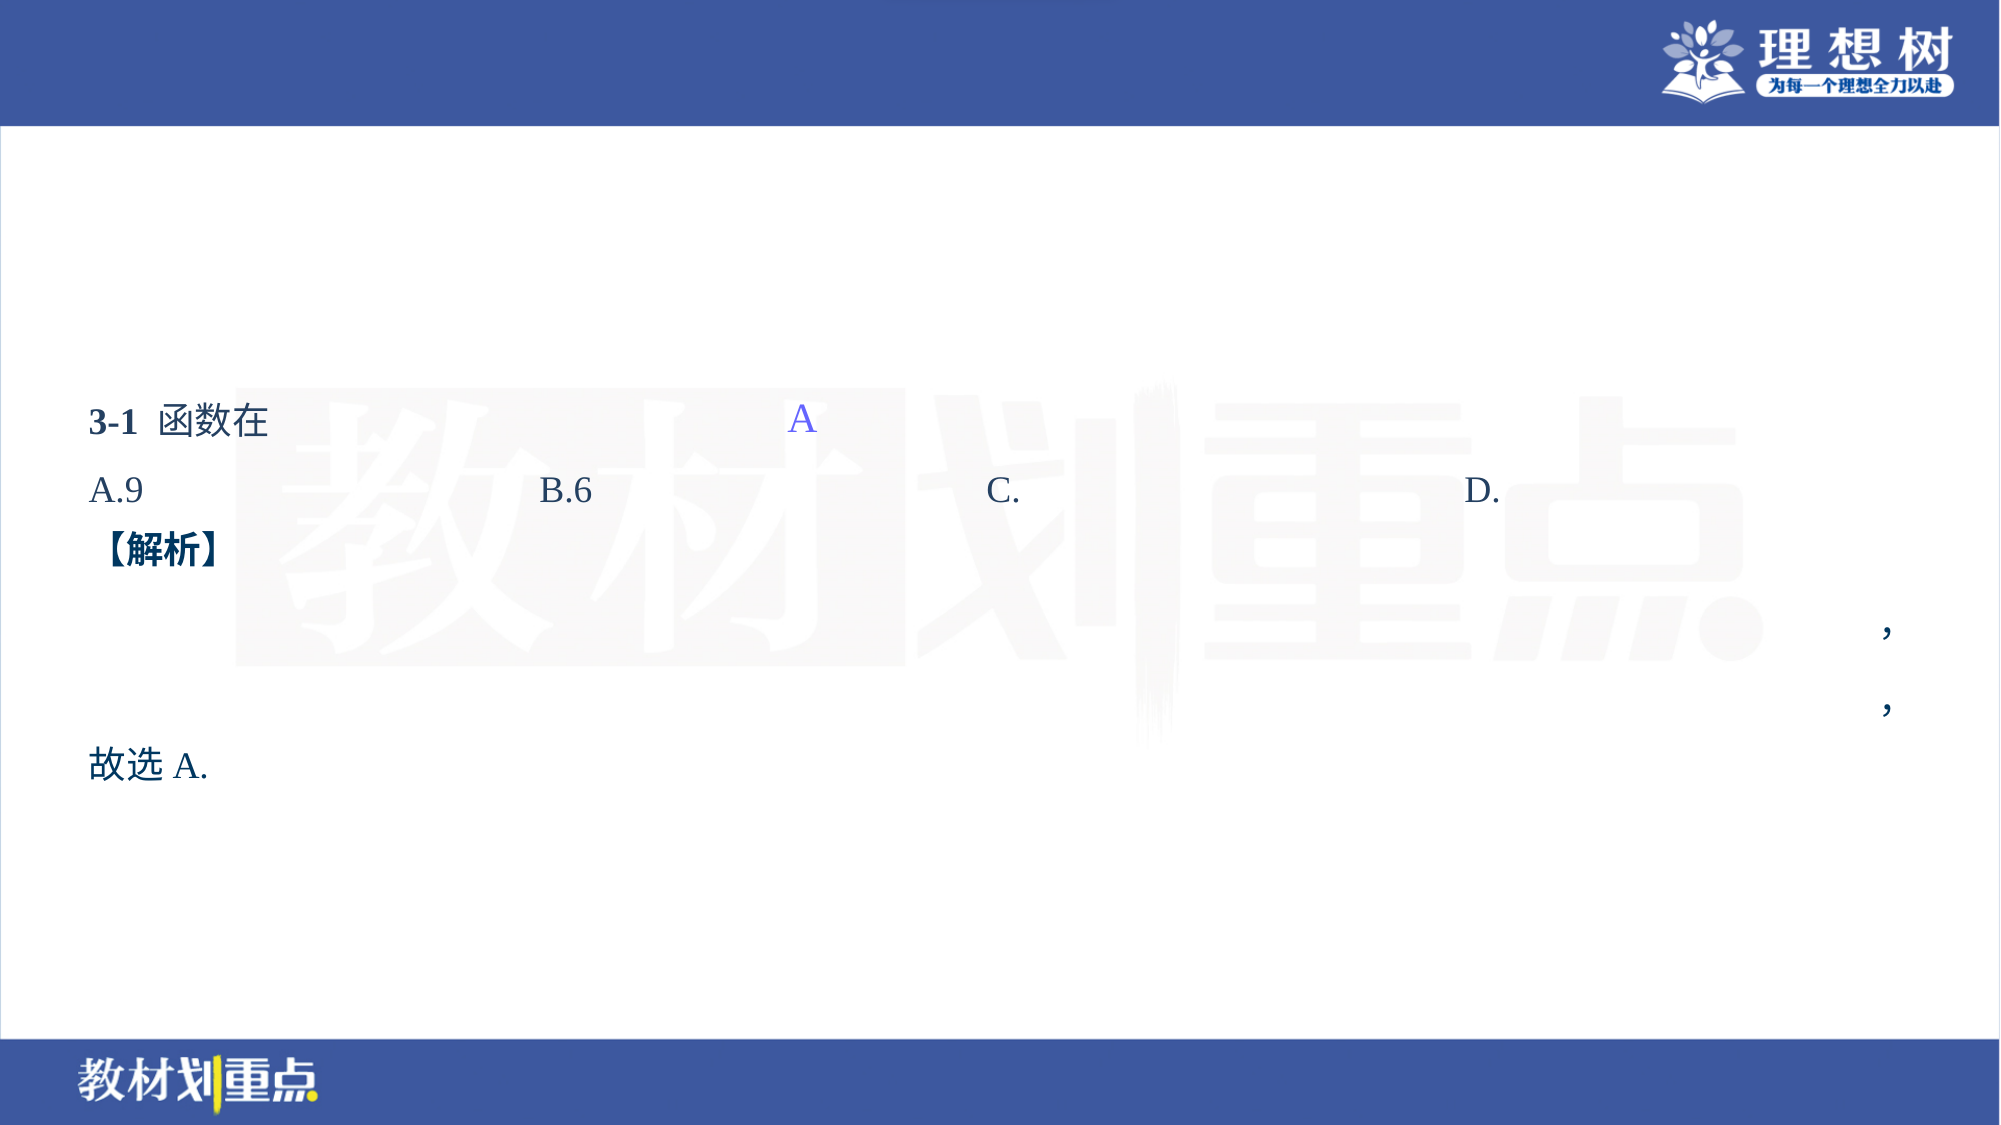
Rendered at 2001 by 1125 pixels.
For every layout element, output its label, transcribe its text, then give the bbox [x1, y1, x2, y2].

picture [0, 0, 2000, 1125]
text_box A [772, 388, 833, 438]
